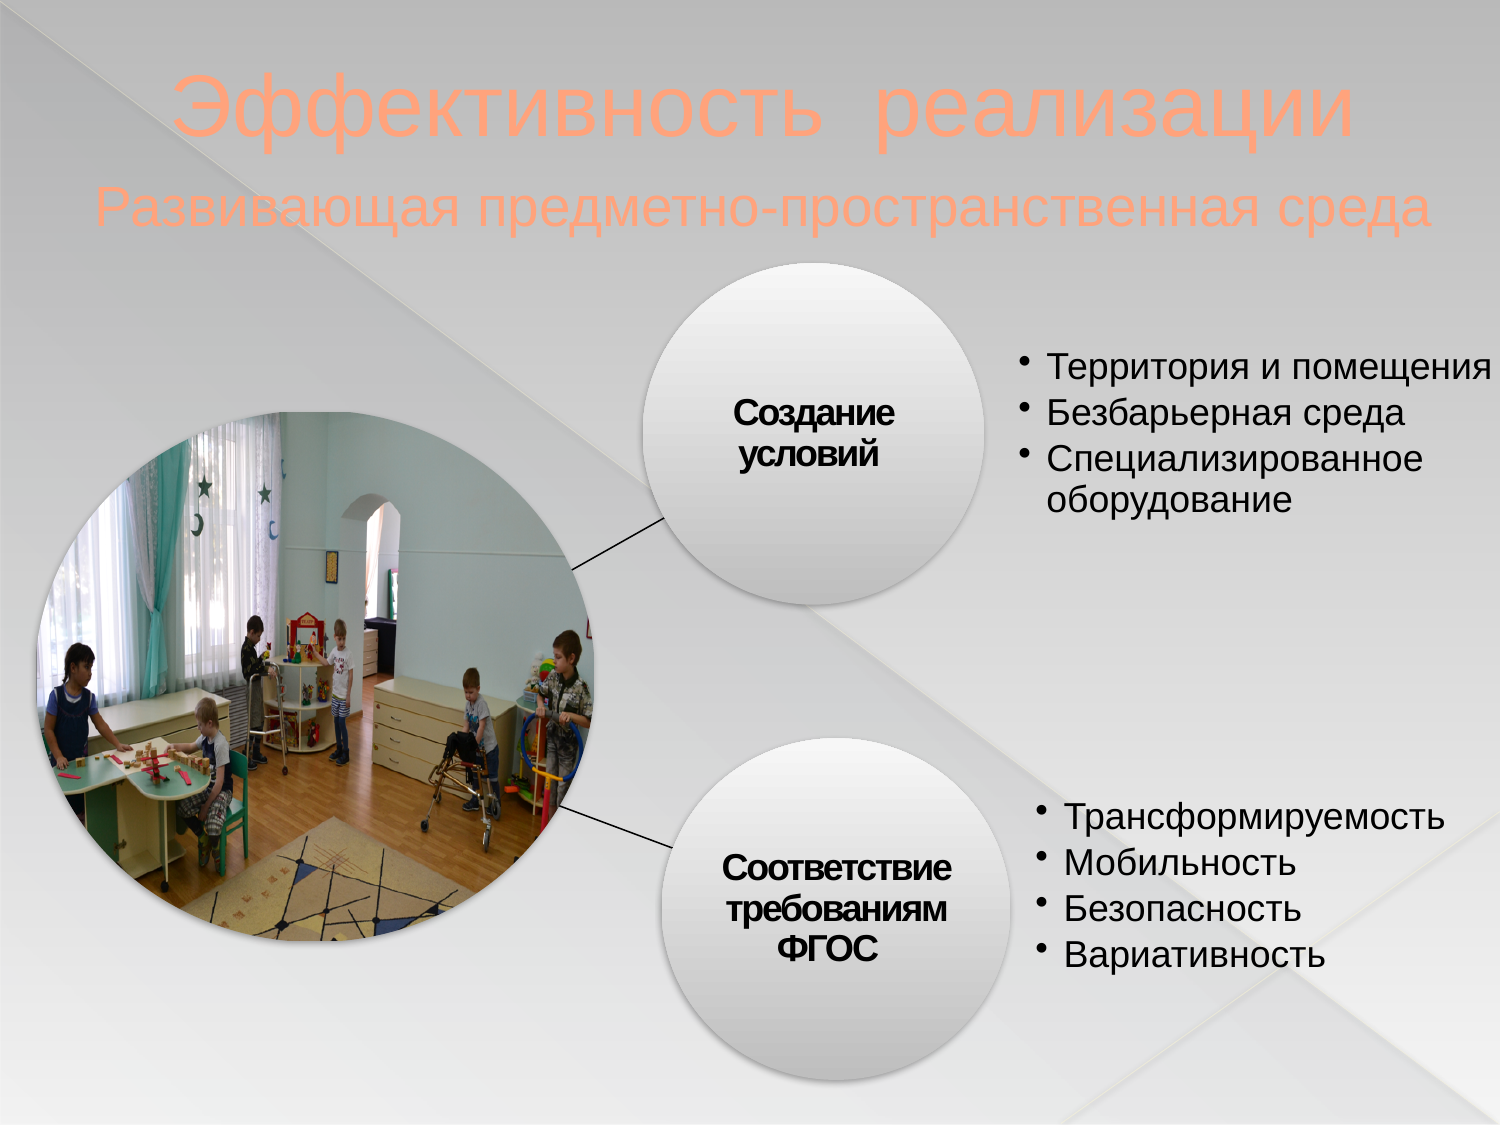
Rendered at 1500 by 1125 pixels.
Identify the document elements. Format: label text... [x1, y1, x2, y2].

title Эффективность реализации [75, 35, 1425, 137]
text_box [34, 245, 1500, 1125]
text_box Развивающая предметно-пространственная среда [0, 137, 1500, 270]
